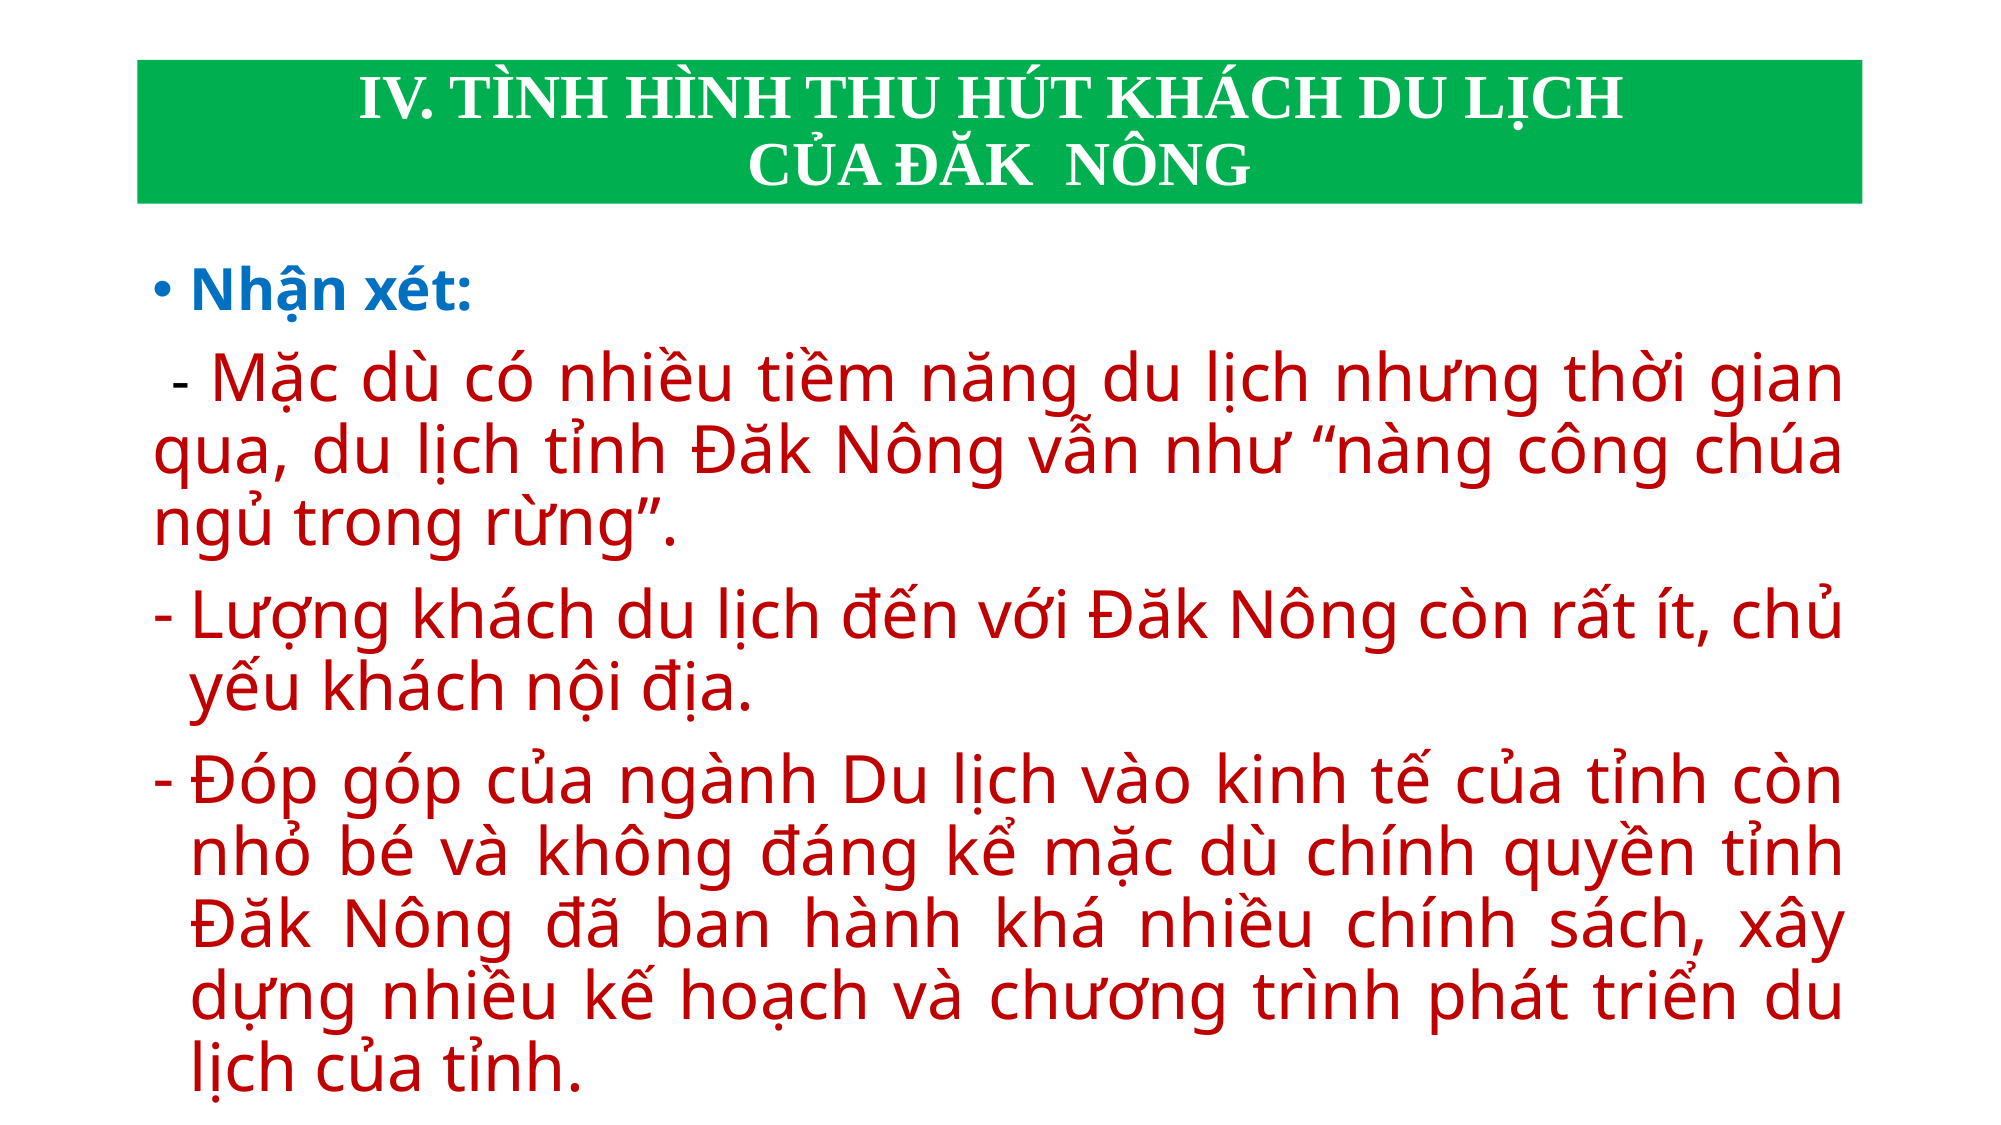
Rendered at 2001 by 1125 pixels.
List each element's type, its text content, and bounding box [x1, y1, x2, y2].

list Nhận xét: - Mặc dù có nhiều tiềm năng du lịch nhưng thời gian qua, du lịch tỉnh Đăk Nông vẫn như “nàng công chúa ngủ trong rừng”. Lượng khách du lịch đến với Đăk Nông còn rất ít, chủ yếu khách nội địa. Đóp góp của ngành Du lịch vào kinh tế của tỉnh còn nhỏ bé và không đáng kể mặc dù chính quyền tỉnh Đăk Nông đã ban hành khá nhiều chính sách, xây dựng nhiều kế hoạch và chương trình phát triển du lịch của tỉnh. [137, 252, 1863, 1125]
title IV. TÌNH HÌNH THU HÚT KHÁCH DU LỊCH CỦA ĐĂK NÔNG [137, 59, 1863, 204]
